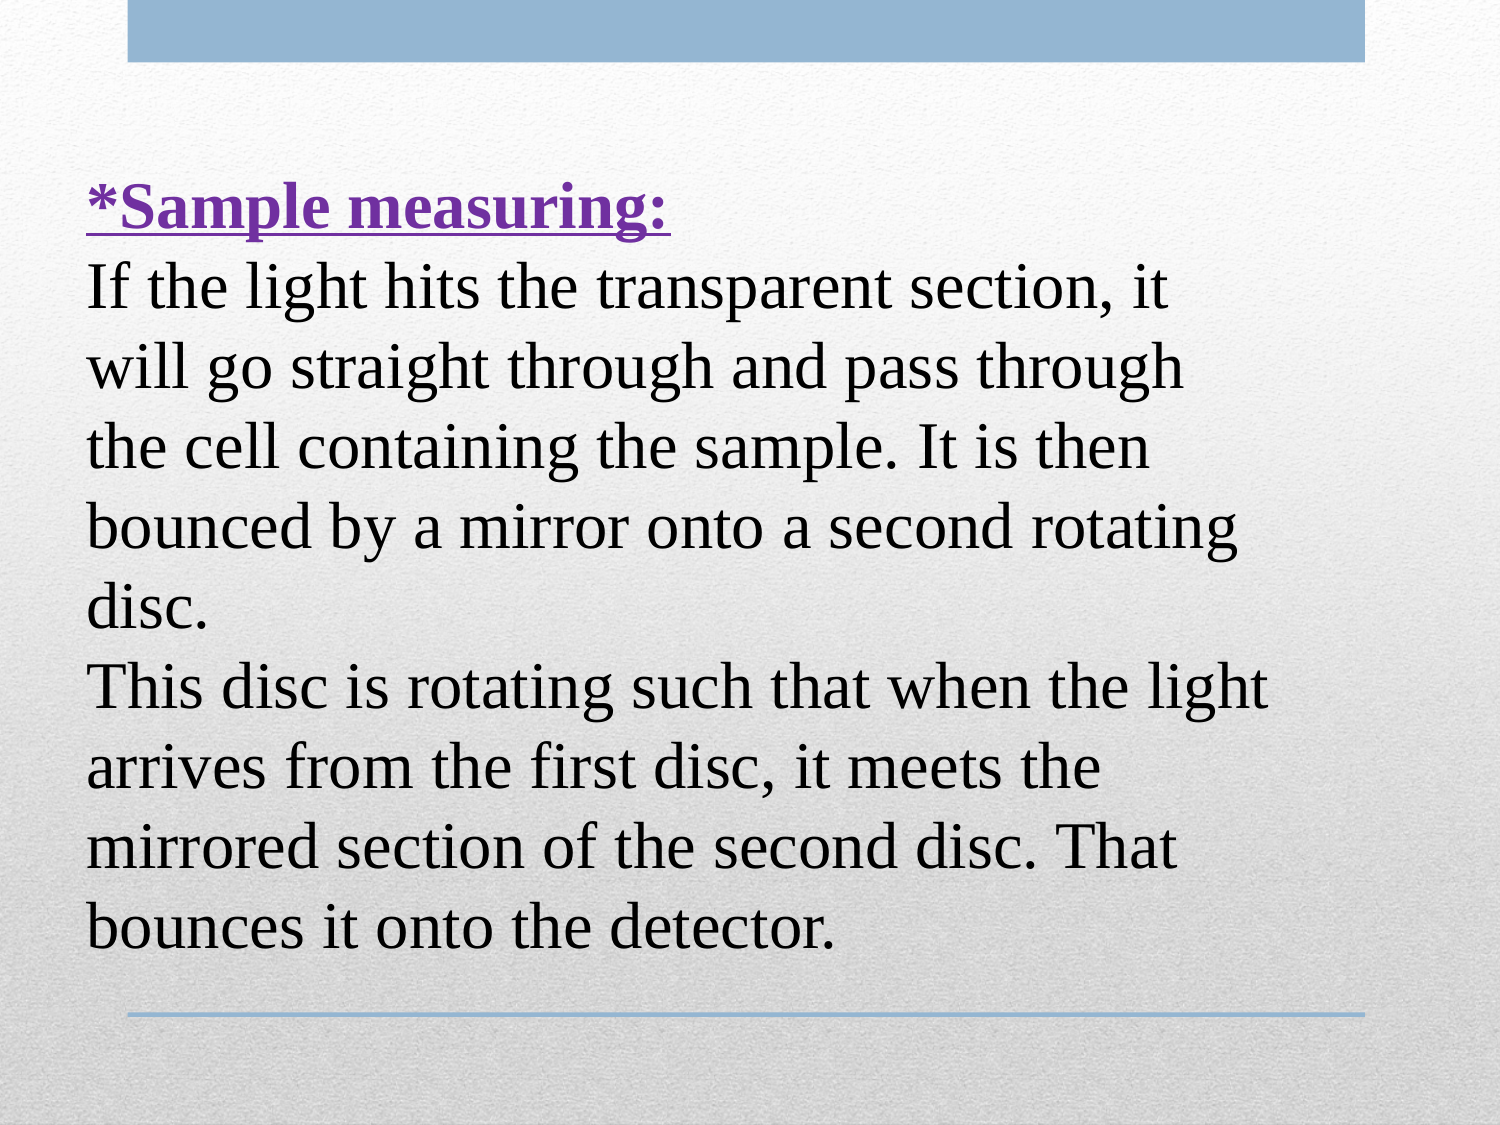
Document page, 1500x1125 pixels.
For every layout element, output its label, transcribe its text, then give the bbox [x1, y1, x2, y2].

text_box *Sample measuring: If the light hits the transparent section, it will go straight through and pass through the cell containing the sample. It is then bounced by a mirror onto a second rotating disc. This disc is rotating such that when the light arrives from the first disc, it meets the mirrored section of the second disc. That bounces it onto the detector. [71, 74, 1297, 1030]
